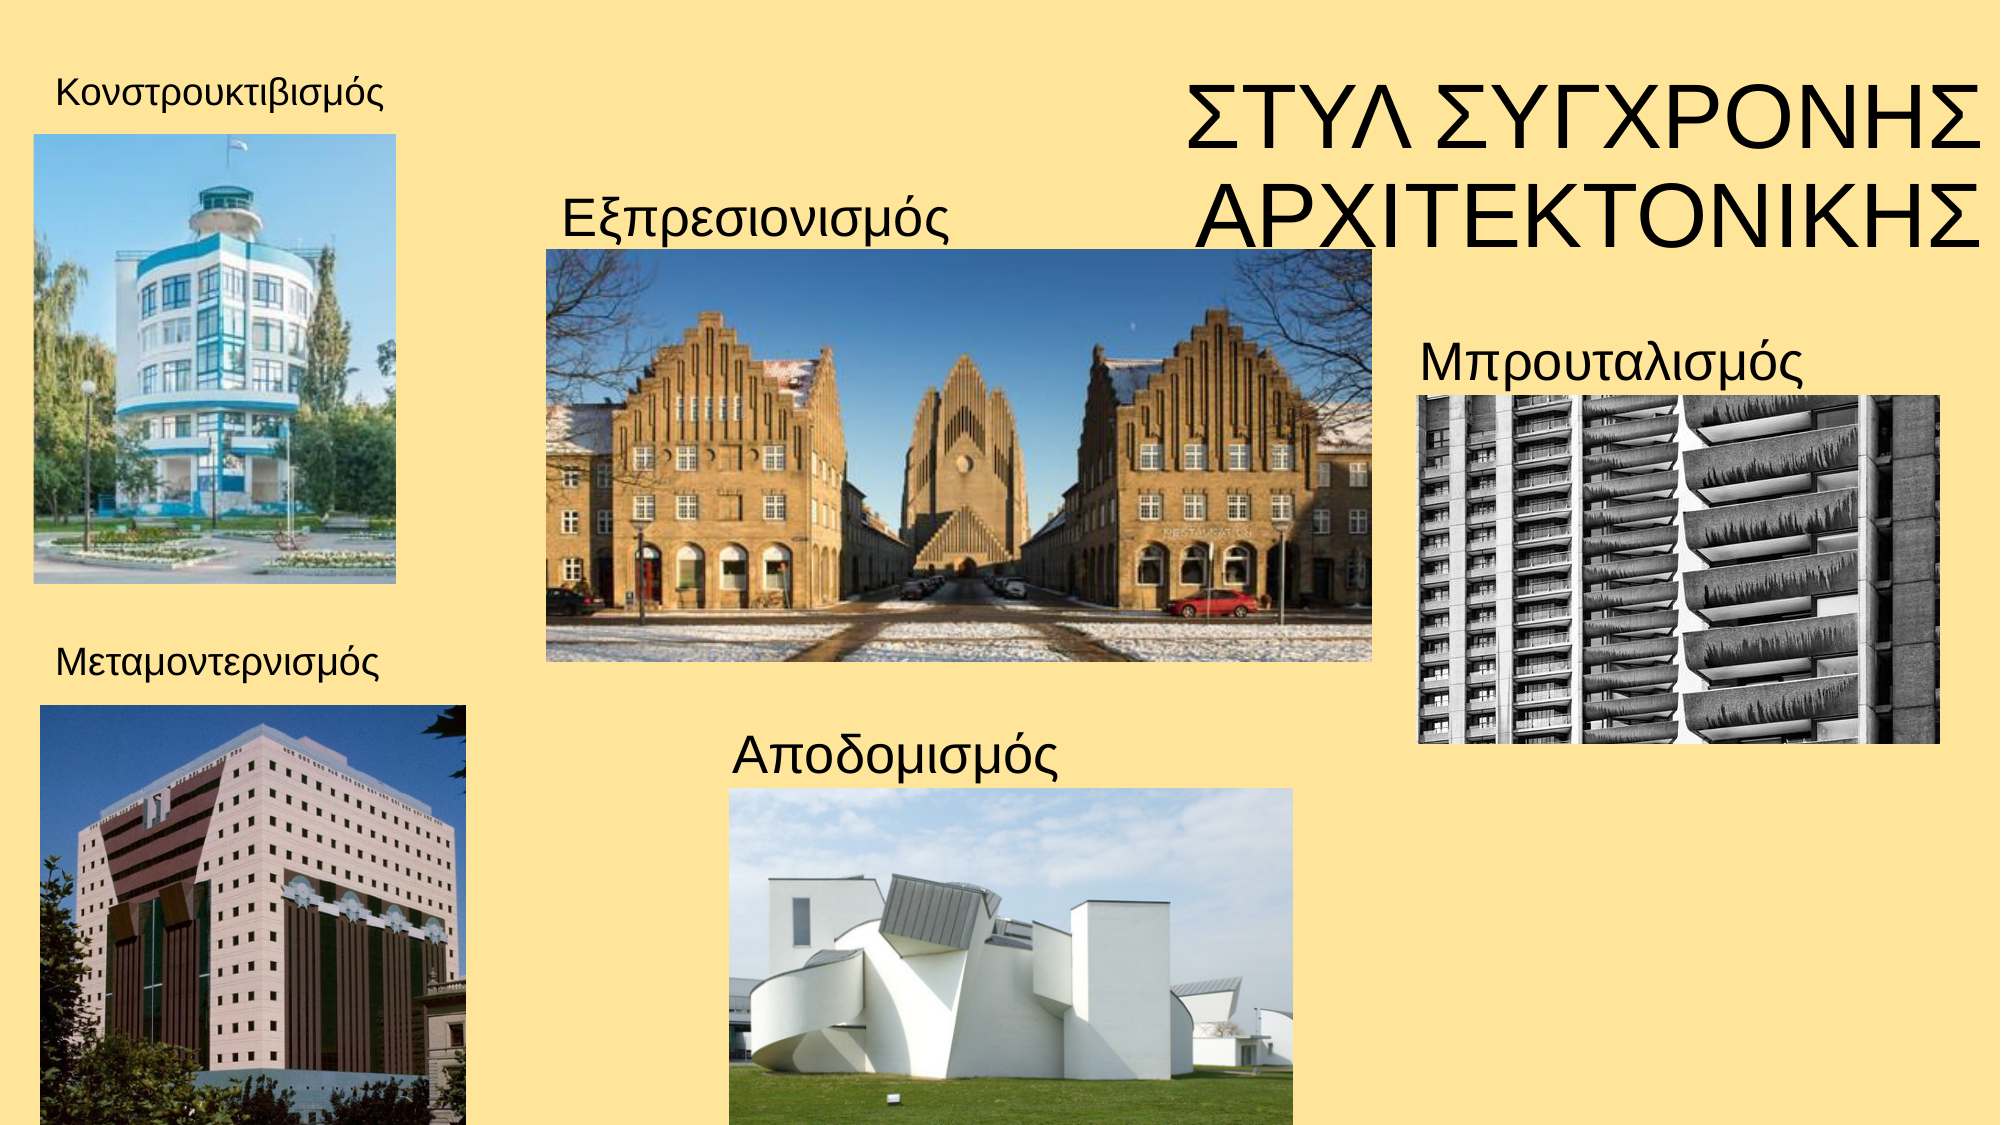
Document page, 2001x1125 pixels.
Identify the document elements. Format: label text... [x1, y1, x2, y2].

text_box Κονστρουκτιβισμός [40, 59, 436, 141]
picture [729, 788, 1293, 1125]
title ΣΤΥΛ ΣΥΓΧΡΟΝΗΣ ΑΡΧΙΤΕΚΤΟΝΙΚΗΣ [809, 59, 2000, 278]
picture [40, 705, 466, 1125]
picture [1416, 395, 1940, 745]
text_box Εξπρεσιονισμός [546, 175, 1000, 248]
picture [546, 249, 1372, 663]
picture [33, 134, 396, 584]
text_box Αποδομισμός [717, 711, 1190, 866]
text_box Μπρουταλισμός [1404, 318, 1868, 473]
text_box Μεταμοντερνισμός [40, 628, 453, 704]
